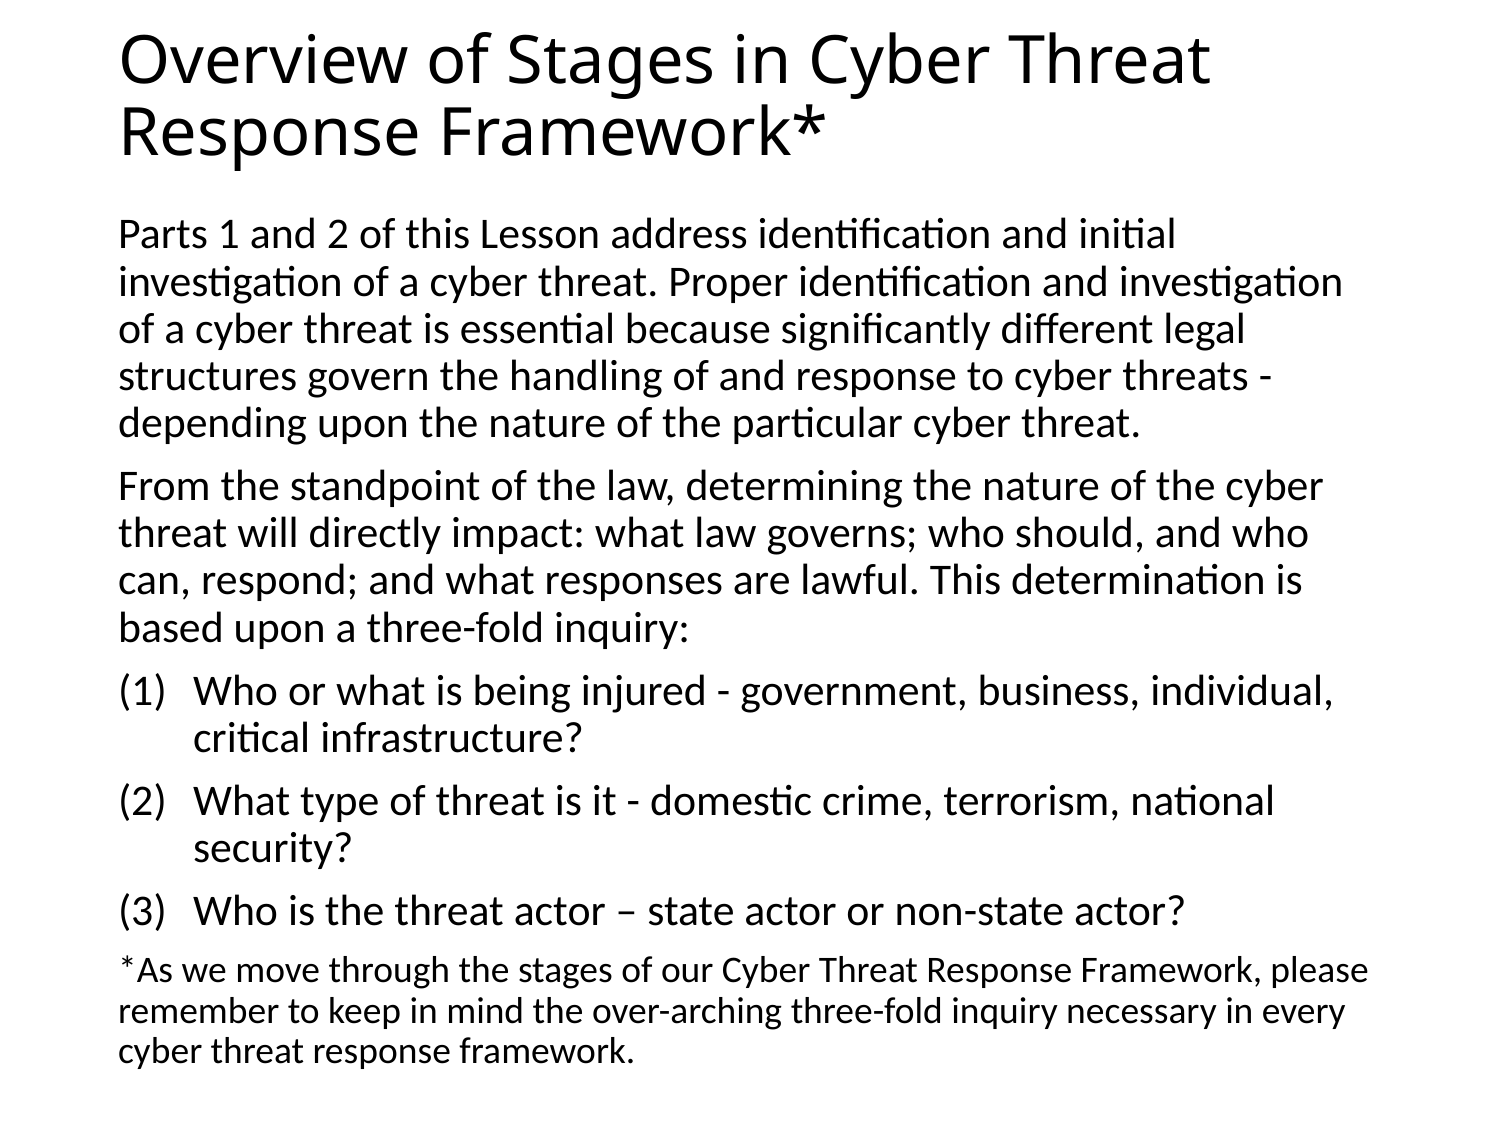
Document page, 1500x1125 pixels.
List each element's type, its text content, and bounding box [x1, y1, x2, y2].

list Parts 1 and 2 of this Lesson address identification and initial investigation of a cyber threat. Proper identification and investigation of a cyber threat is essential because significantly different legal structures govern the handling of and response to cyber threats - depending upon the nature of the particular cyber threat. From the standpoint of the law, determining the nature of the cyber threat will directly impact: what law governs; who should, and who can, respond; and what responses are lawful. This determination is based upon a three-fold inquiry: Who or what is being injured - government, business, individual, critical infrastructure? What type of threat is it - domestic crime, terrorism, national security? Who is the threat actor – state actor or non-state actor? *As we move through the stages of our Cyber Threat Response Framework, please remember to keep in mind the over-arching three-fold inquiry necessary in every cyber threat response framework. [102, 203, 1398, 942]
title Overview of Stages in Cyber Threat Response Framework* [102, 12, 1398, 185]
